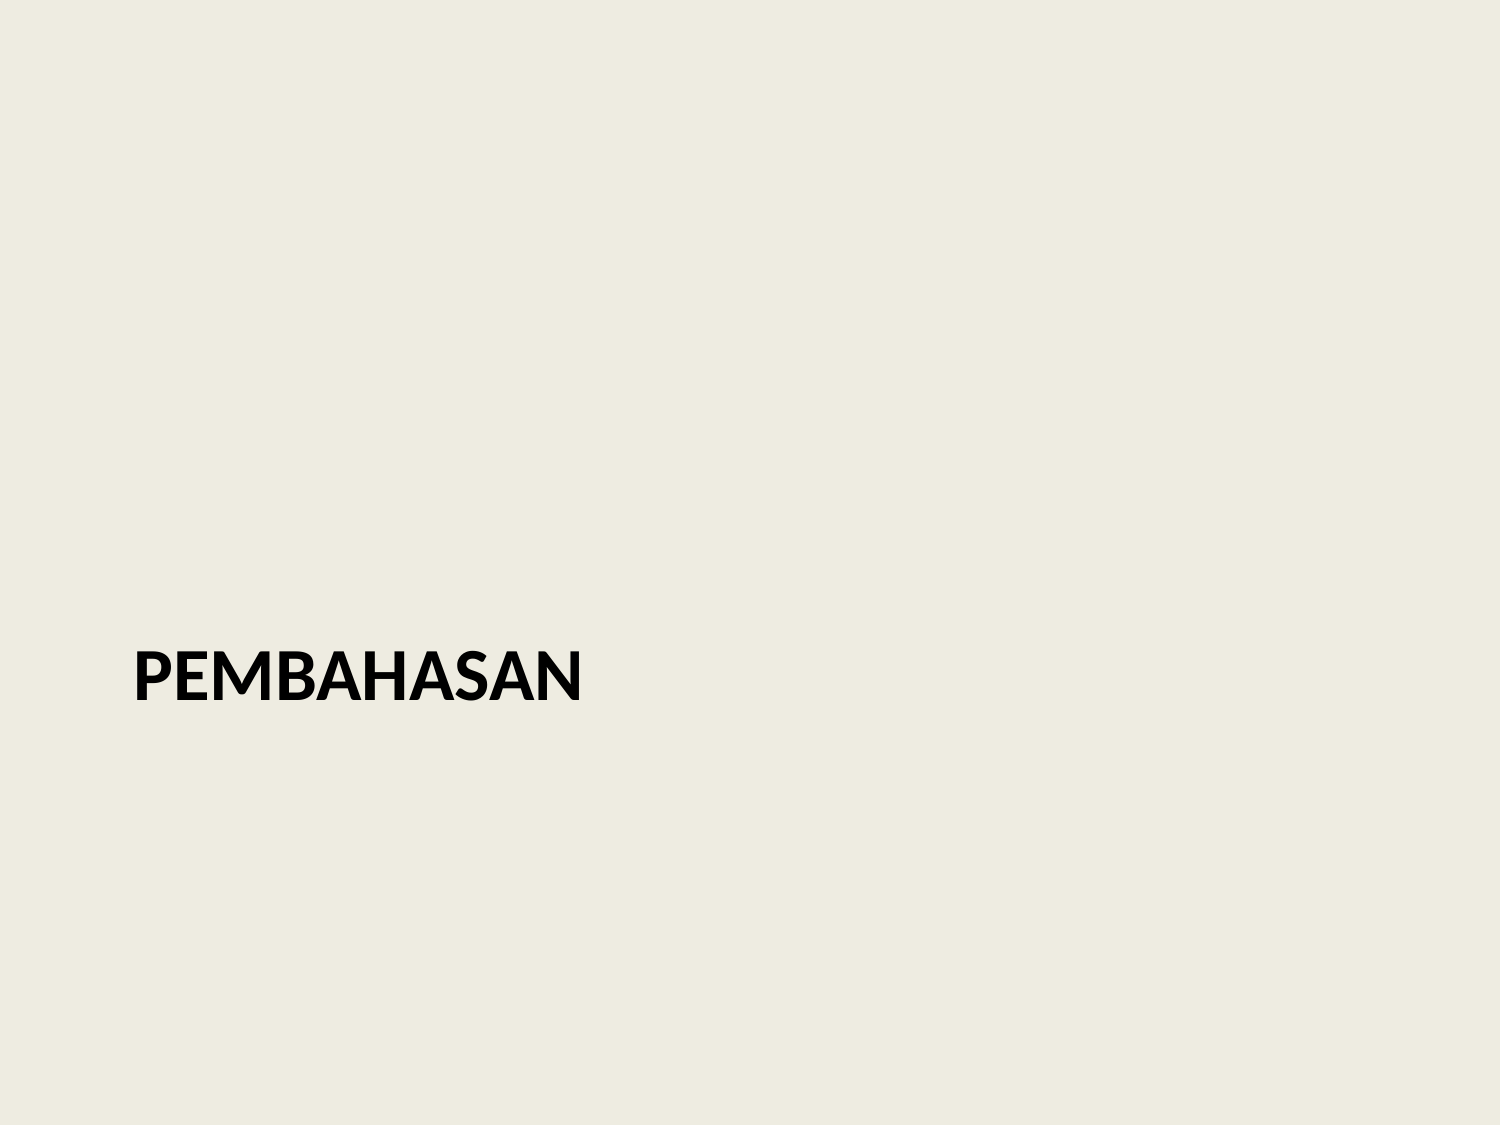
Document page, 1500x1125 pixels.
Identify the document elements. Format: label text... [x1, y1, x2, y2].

list PEMBAHASAN [118, 476, 1394, 723]
